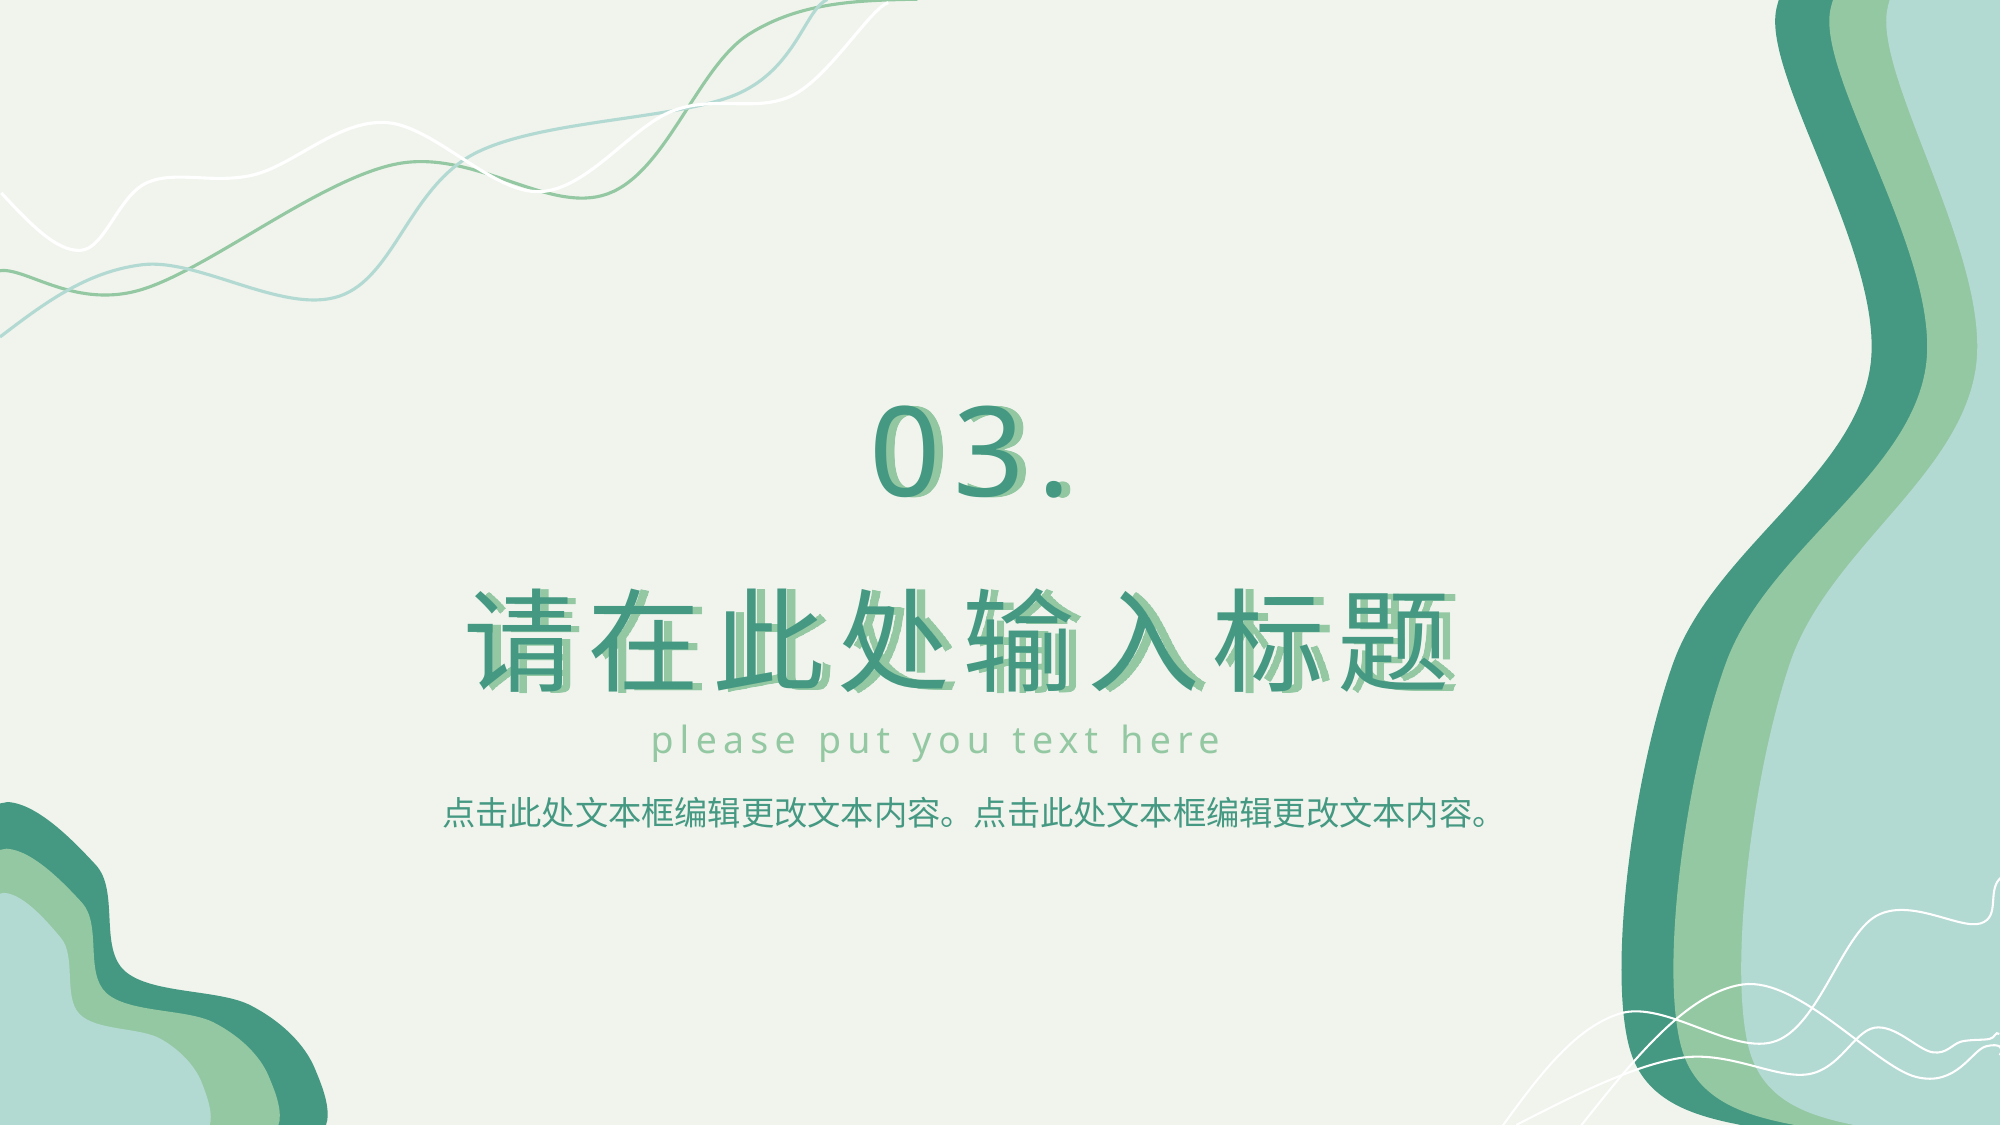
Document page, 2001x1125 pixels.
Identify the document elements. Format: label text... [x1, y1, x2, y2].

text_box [1621, 0, 2000, 876]
text_box 03. [807, 364, 1134, 529]
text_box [0, 801, 328, 1125]
text_box 点击此处文本框编辑更改文本内容。点击此处文本框编辑更改文本内容。 [427, 784, 1514, 840]
text_box please put you text here [457, 708, 1414, 769]
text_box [0, 0, 901, 337]
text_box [1499, 876, 2000, 1125]
text_box 请在此处输入标题 [355, 563, 1559, 714]
